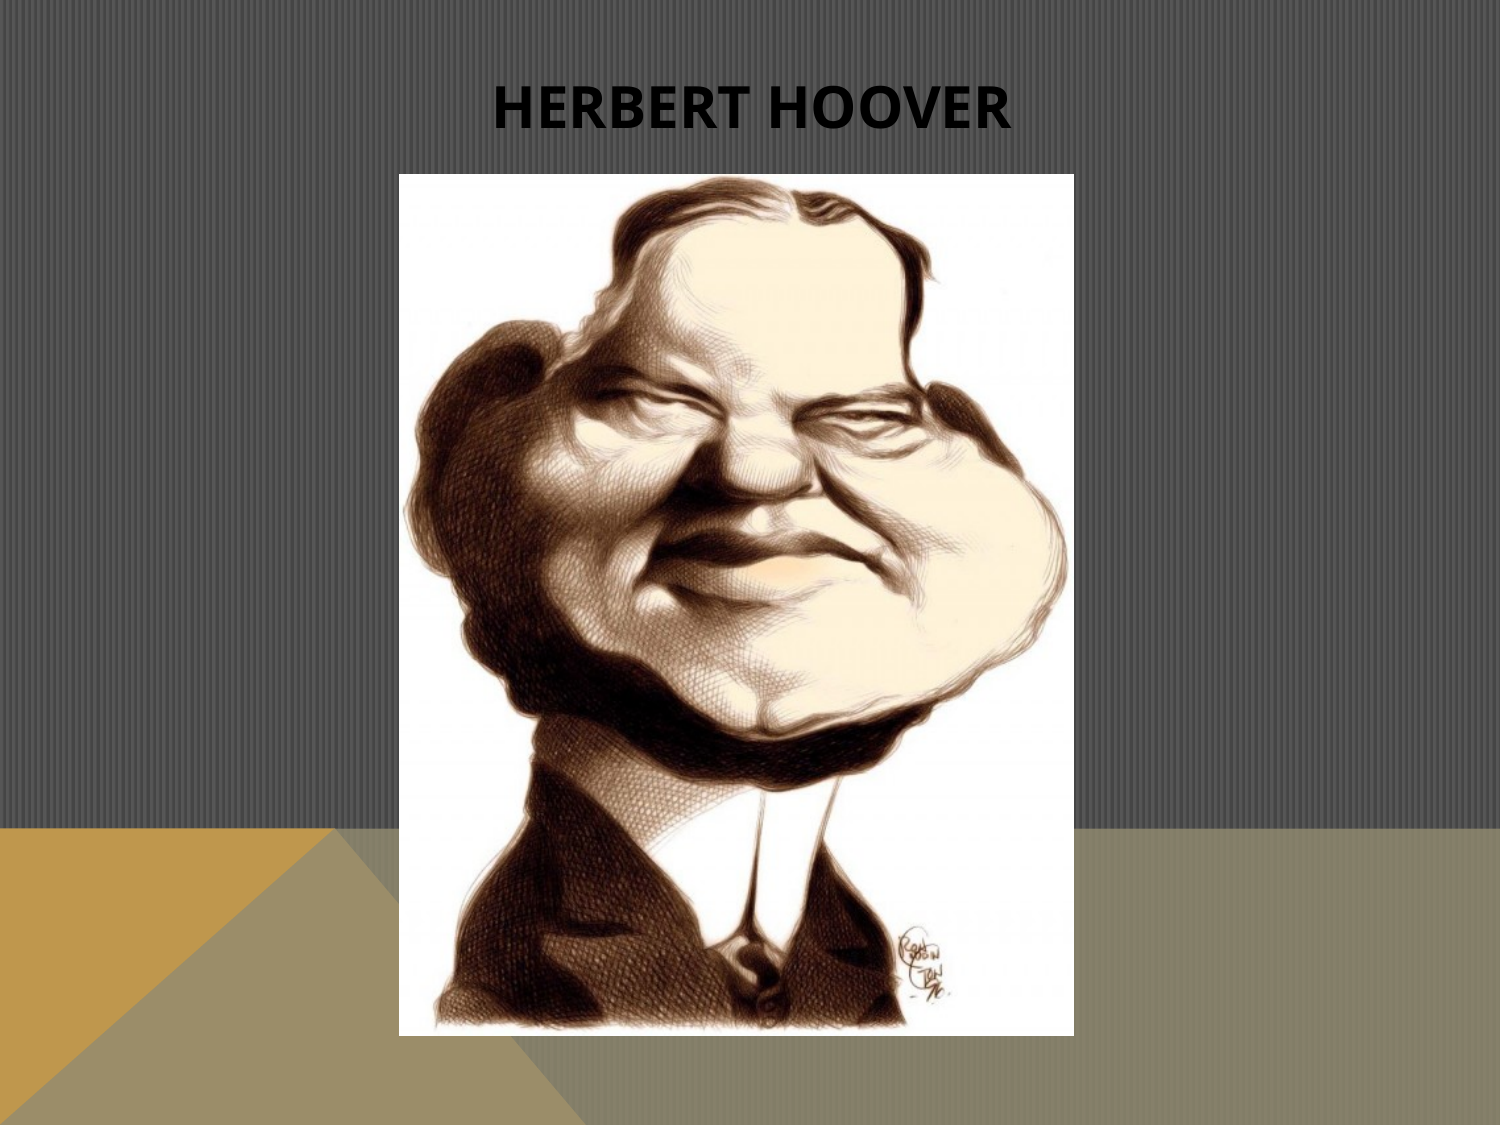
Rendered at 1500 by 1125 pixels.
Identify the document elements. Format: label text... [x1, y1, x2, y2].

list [399, 174, 1075, 1037]
title HERBERT Hoover [135, 60, 1369, 150]
